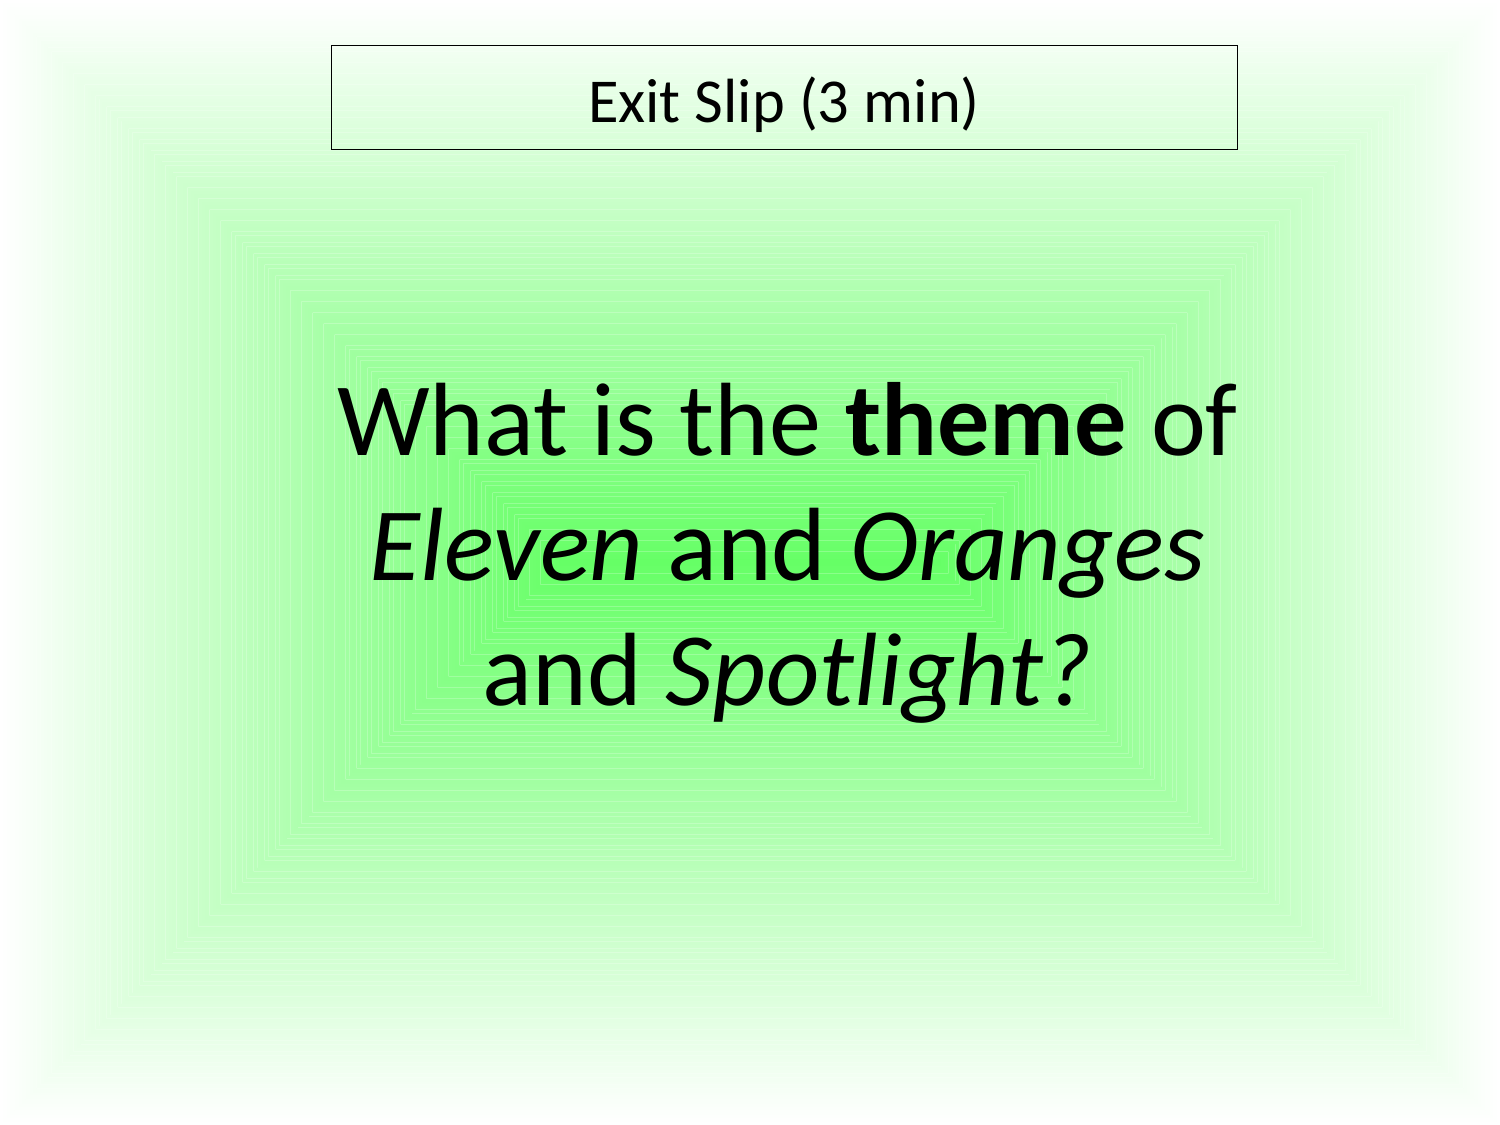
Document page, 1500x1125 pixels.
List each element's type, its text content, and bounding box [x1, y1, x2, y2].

text_box What is the theme of Eleven and Oranges and Spotlight? [287, 343, 1288, 859]
text_box Exit Slip (3 min) [331, 45, 1238, 150]
